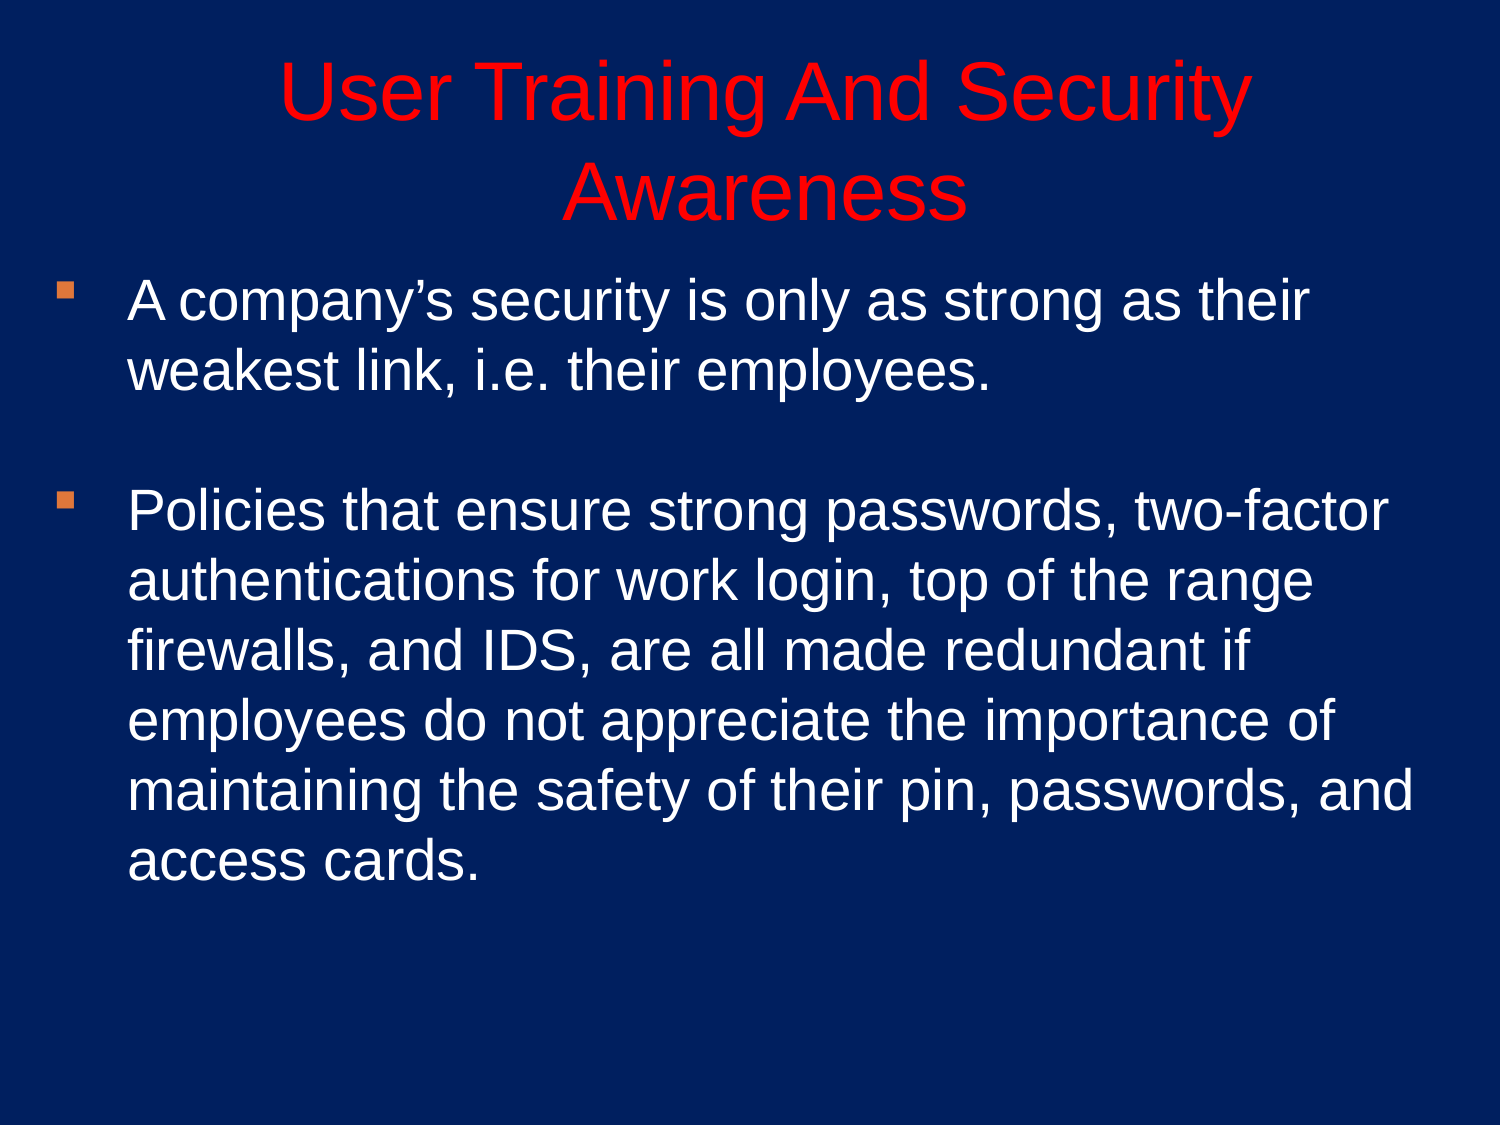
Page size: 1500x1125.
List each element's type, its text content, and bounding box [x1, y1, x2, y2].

title User Training And Security Awareness [50, 12, 1462, 238]
text_box A company’s security is only as strong as their weakest link, i.e. their employees. Policies that ensure strong passwords, two-factor authentications for work login, top of the range firewalls, and IDS, are all made redundant if employees do not appreciate the importance of maintaining the safety of their pin, passwords, and access cards. [49, 262, 1475, 988]
